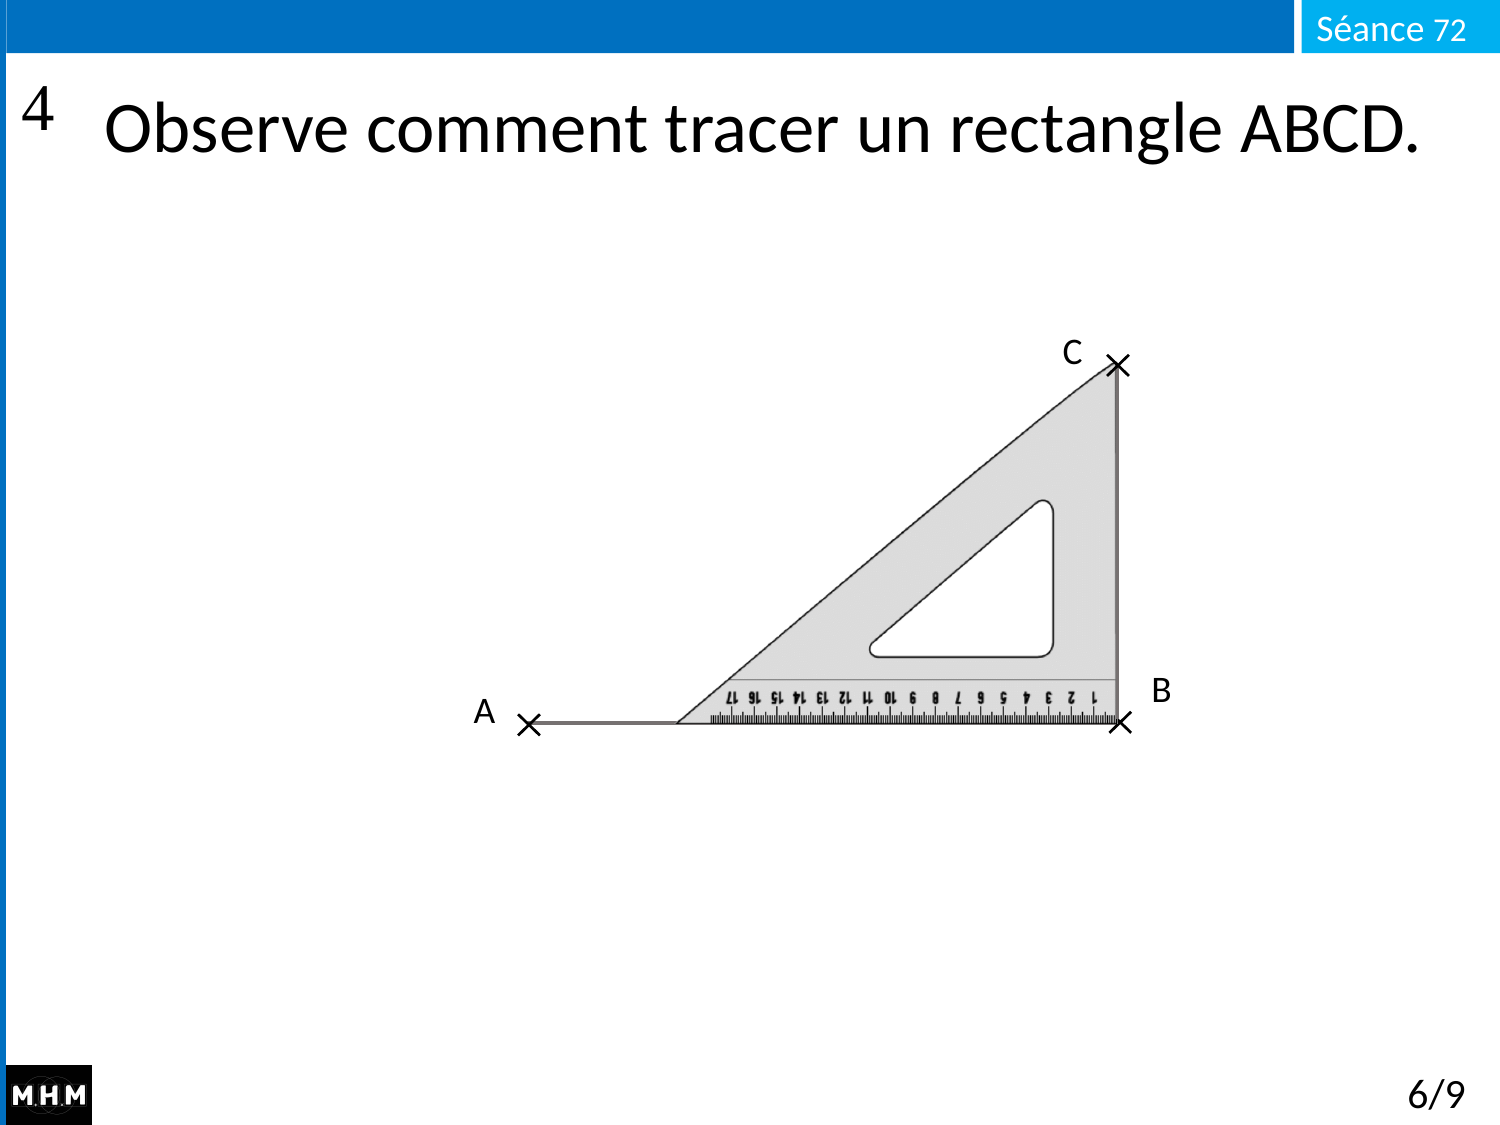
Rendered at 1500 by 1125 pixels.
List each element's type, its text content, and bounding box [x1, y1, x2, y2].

picture [6, 1065, 92, 1125]
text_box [1099, 657, 1186, 743]
title Observe comment tracer un rectangle ABCD. [89, 78, 1474, 180]
picture [674, 360, 1118, 724]
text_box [1047, 319, 1140, 386]
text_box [458, 678, 551, 746]
list 6/9 [1373, 1064, 1500, 1125]
